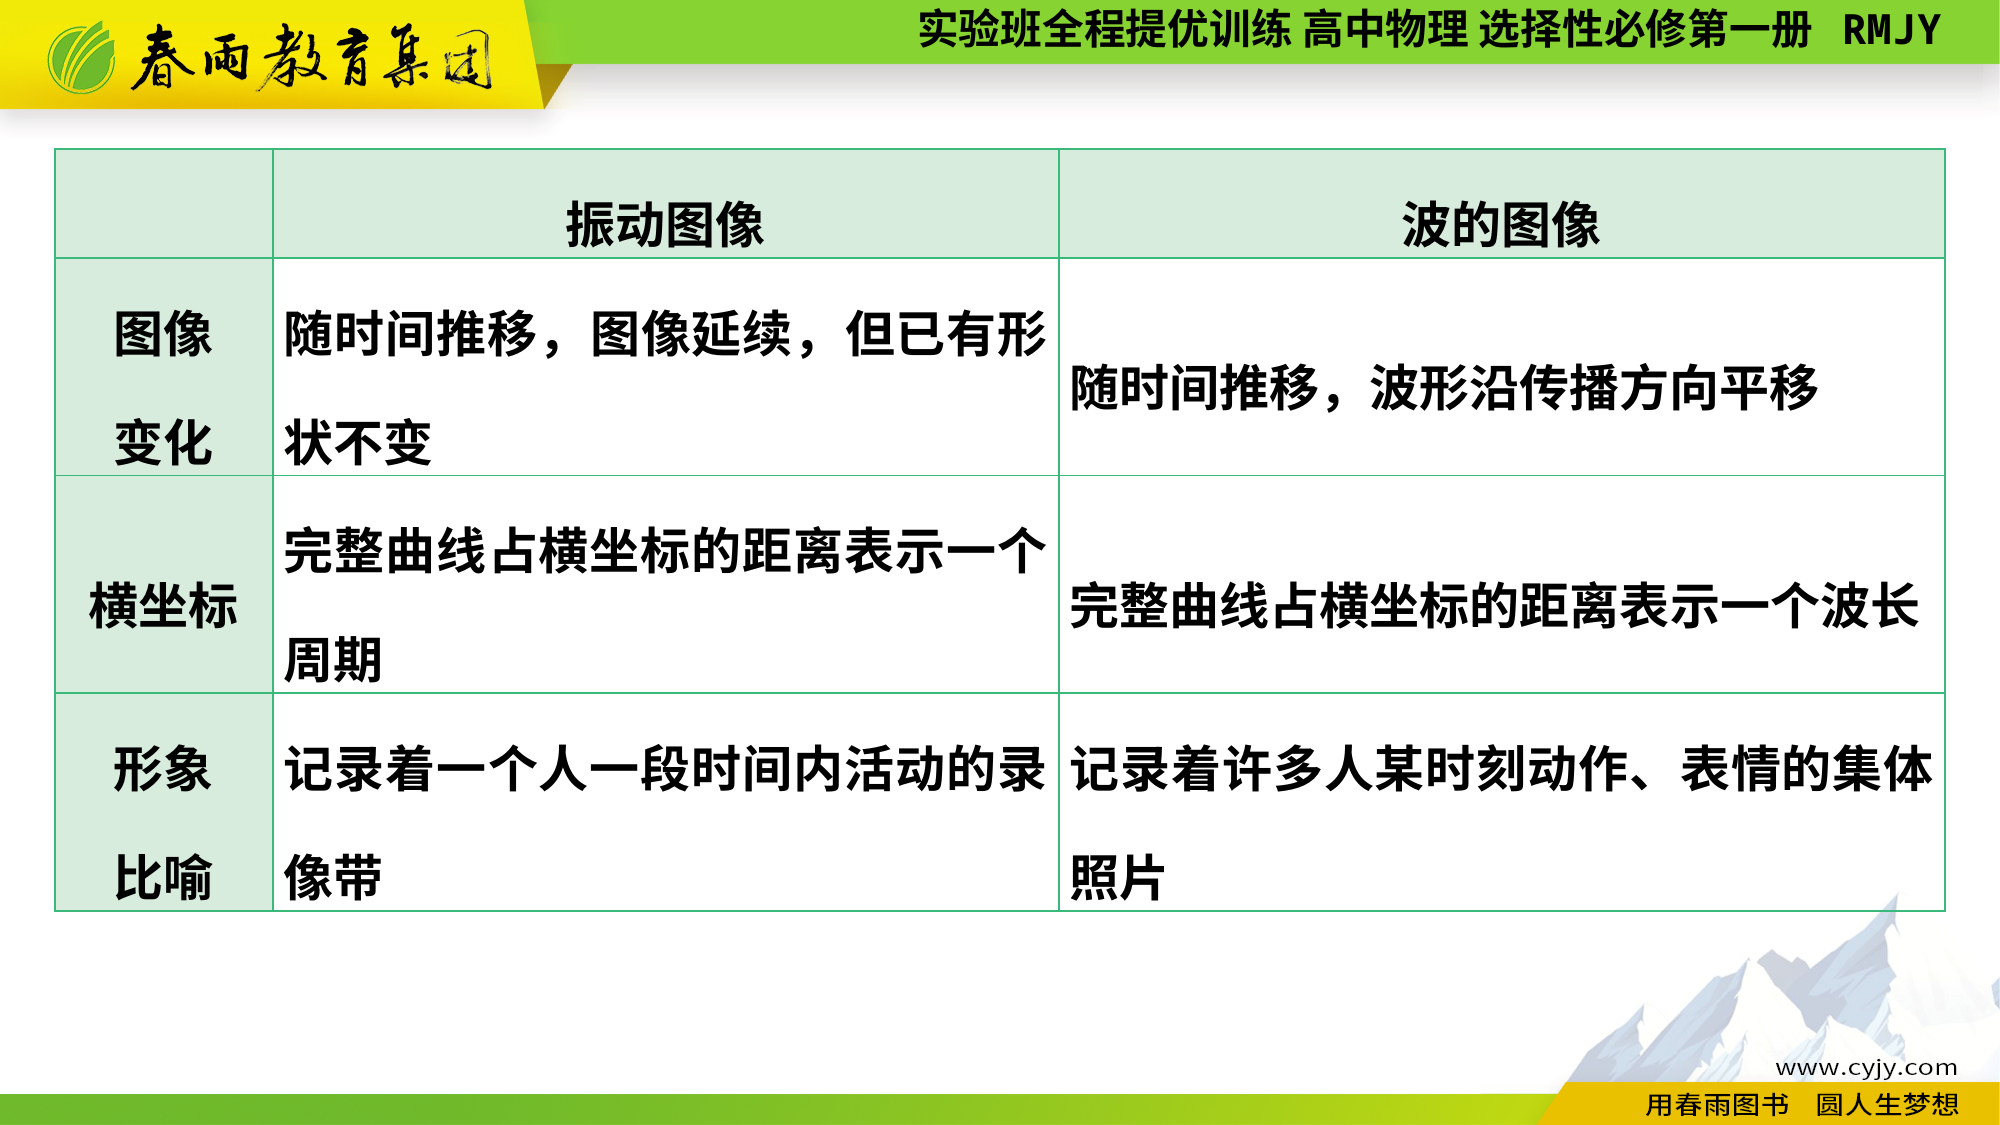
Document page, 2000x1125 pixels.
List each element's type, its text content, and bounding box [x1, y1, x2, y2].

table_cell 横坐标 [56, 476, 272, 692]
picture [0, 0, 2000, 1125]
table_cell 图像 变化 [56, 259, 272, 475]
table_header 波的图像 [1060, 150, 1944, 257]
table_cell 记录着许多人某时刻动作、表情的集体照片 [1060, 694, 1944, 910]
table_header 振动图像 [274, 150, 1058, 257]
table_cell 记录着一个人一段时间内活动的录像带 [274, 694, 1058, 910]
table_cell 随时间推移，波形沿传播方向平移 [1060, 259, 1944, 475]
table_cell 形象 比喻 [56, 694, 272, 910]
table_cell 随时间推移，图像延续，但已有形状不变 [274, 259, 1058, 475]
table_header [56, 150, 272, 257]
table_cell 完整曲线占横坐标的距离表示一个周期 [274, 476, 1058, 692]
table_cell 完整曲线占横坐标的距离表示一个波长 [1060, 476, 1944, 692]
